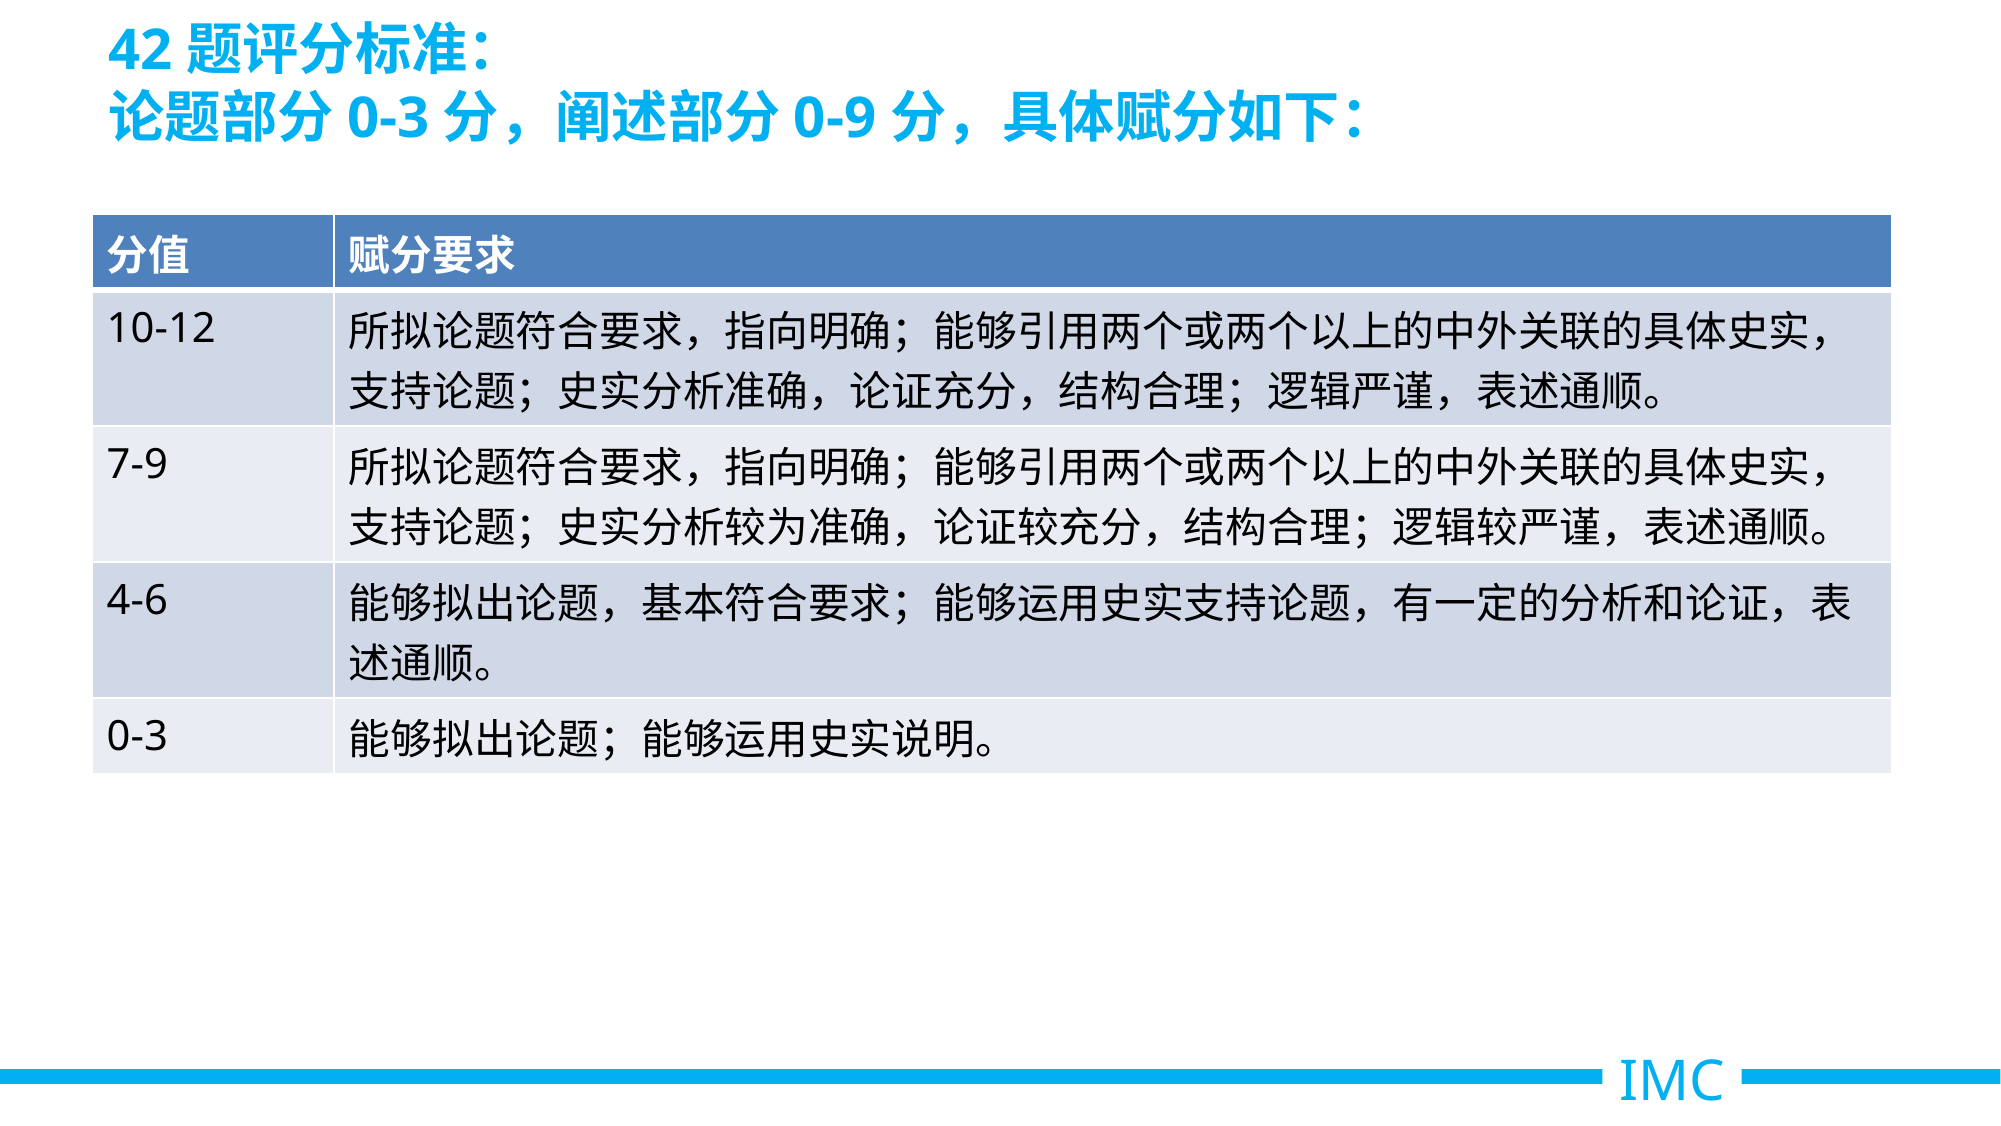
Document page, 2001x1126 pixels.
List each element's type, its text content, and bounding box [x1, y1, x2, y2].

title 42题评分标准： 论题部分0-3分，阐述部分0-9分，具体赋分如下： [91, 70, 1893, 160]
table_cell 所拟论题符合要求，指向明确；能够引用两个或两个以上的中外关联的具体史实，支持论题；史实分析较为准确，论证较充分，结构合理；逻辑较严谨，表述通顺。 [335, 427, 1891, 561]
table_cell 能够拟出论题，基本符合要求；能够运用史实支持论题，有一定的分析和论证，表述通顺。 [335, 563, 1891, 697]
table_cell 0-3 [93, 699, 333, 773]
table_cell 10-12 [93, 293, 333, 425]
table_cell 4-6 [93, 563, 333, 697]
table_header 分值 [93, 215, 333, 287]
table_header 赋分要求 [335, 215, 1891, 287]
table_cell 能够拟出论题；能够运用史实说明。 [335, 699, 1891, 773]
table_cell 所拟论题符合要求，指向明确；能够引用两个或两个以上的中外关联的具体史实，支持论题；史实分析准确，论证充分，结构合理；逻辑严谨，表述通顺。 [335, 293, 1891, 425]
table_cell 7-9 [93, 427, 333, 561]
